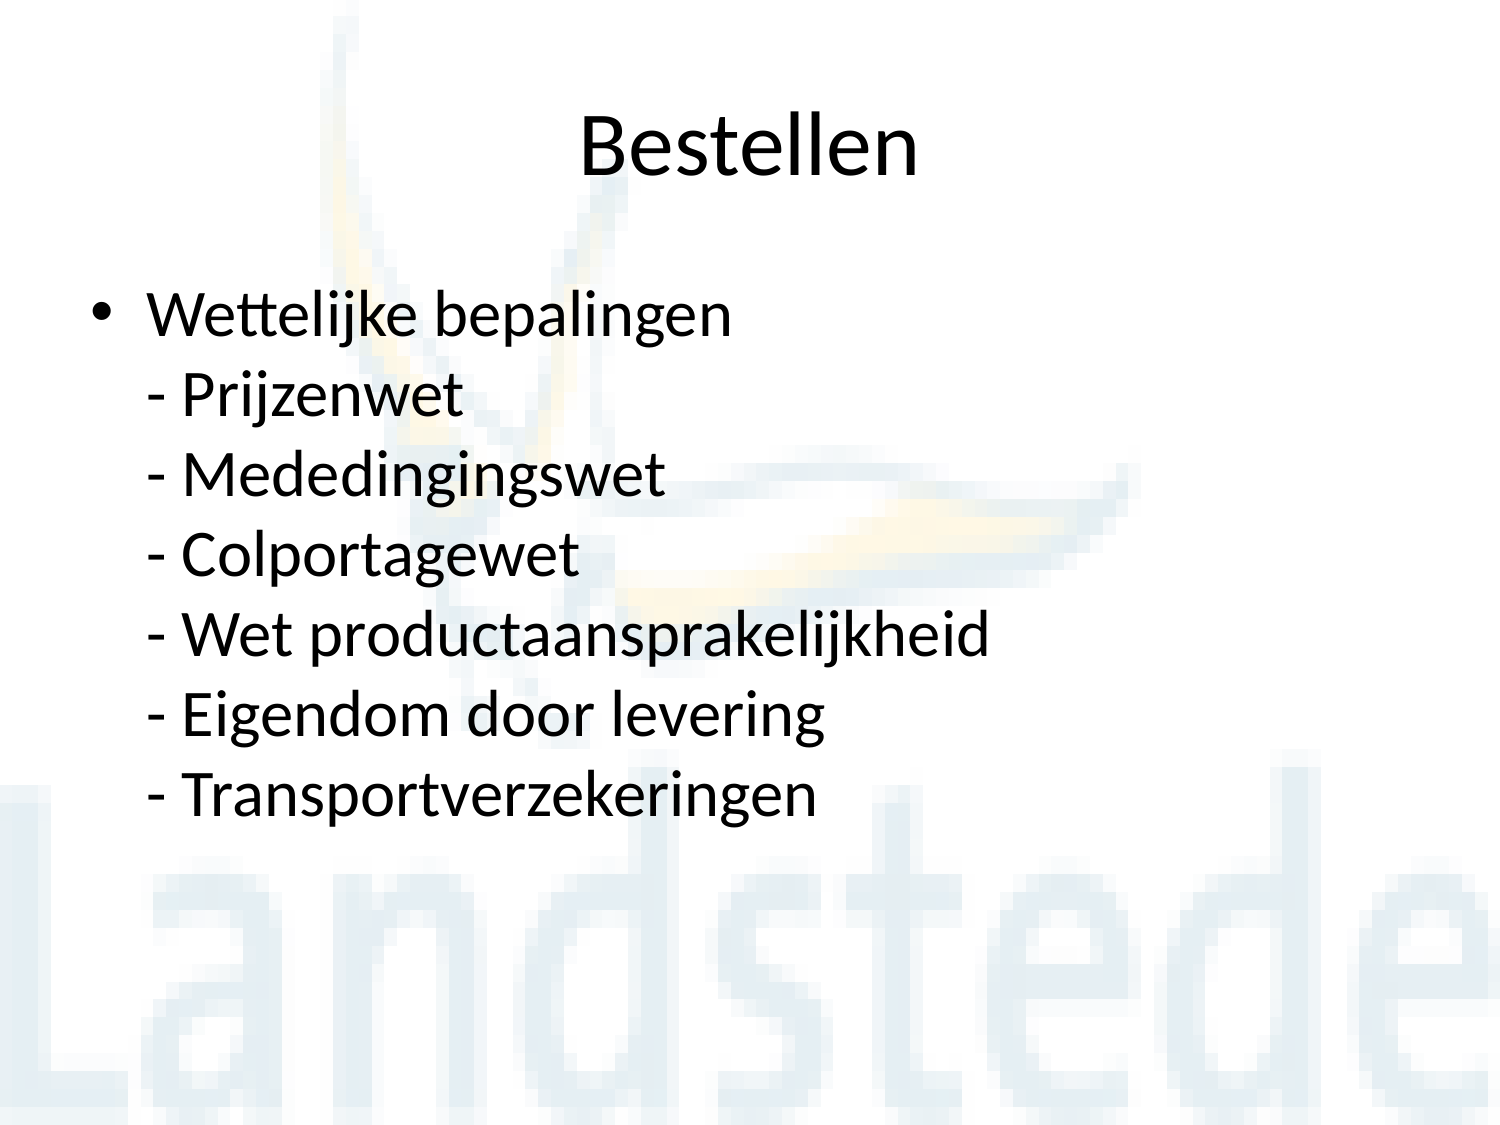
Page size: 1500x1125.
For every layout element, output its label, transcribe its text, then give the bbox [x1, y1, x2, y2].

list Wettelijke bepalingen - Prijzenwet - Mededingingswet - Colportagewet - Wet productaansprakelijkheid - Eigendom door levering - Transportverzekeringen [75, 262, 1425, 1005]
title Bestellen [75, 45, 1425, 233]
